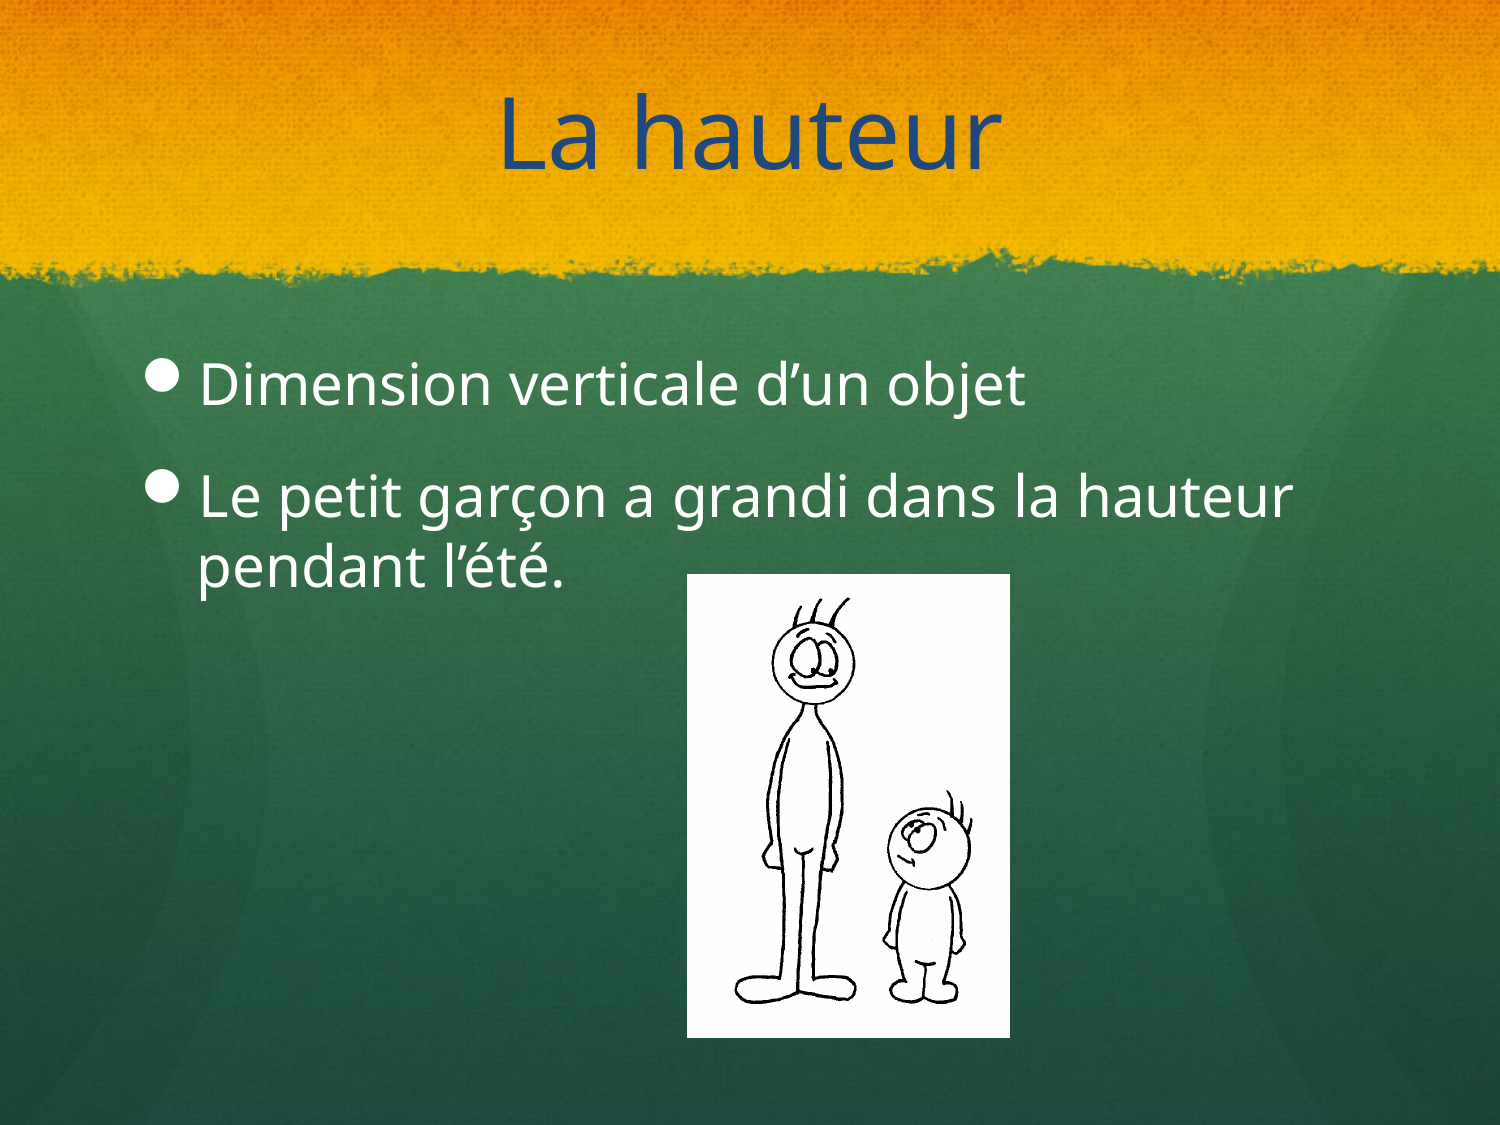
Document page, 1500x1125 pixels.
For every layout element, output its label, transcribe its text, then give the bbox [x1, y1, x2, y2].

picture [0, 0, 1500, 1125]
title La hauteur [125, 13, 1375, 246]
list Dimension verticale d’un objet Le petit garçon a grandi dans la hauteur pendant l’été. [125, 339, 1375, 700]
